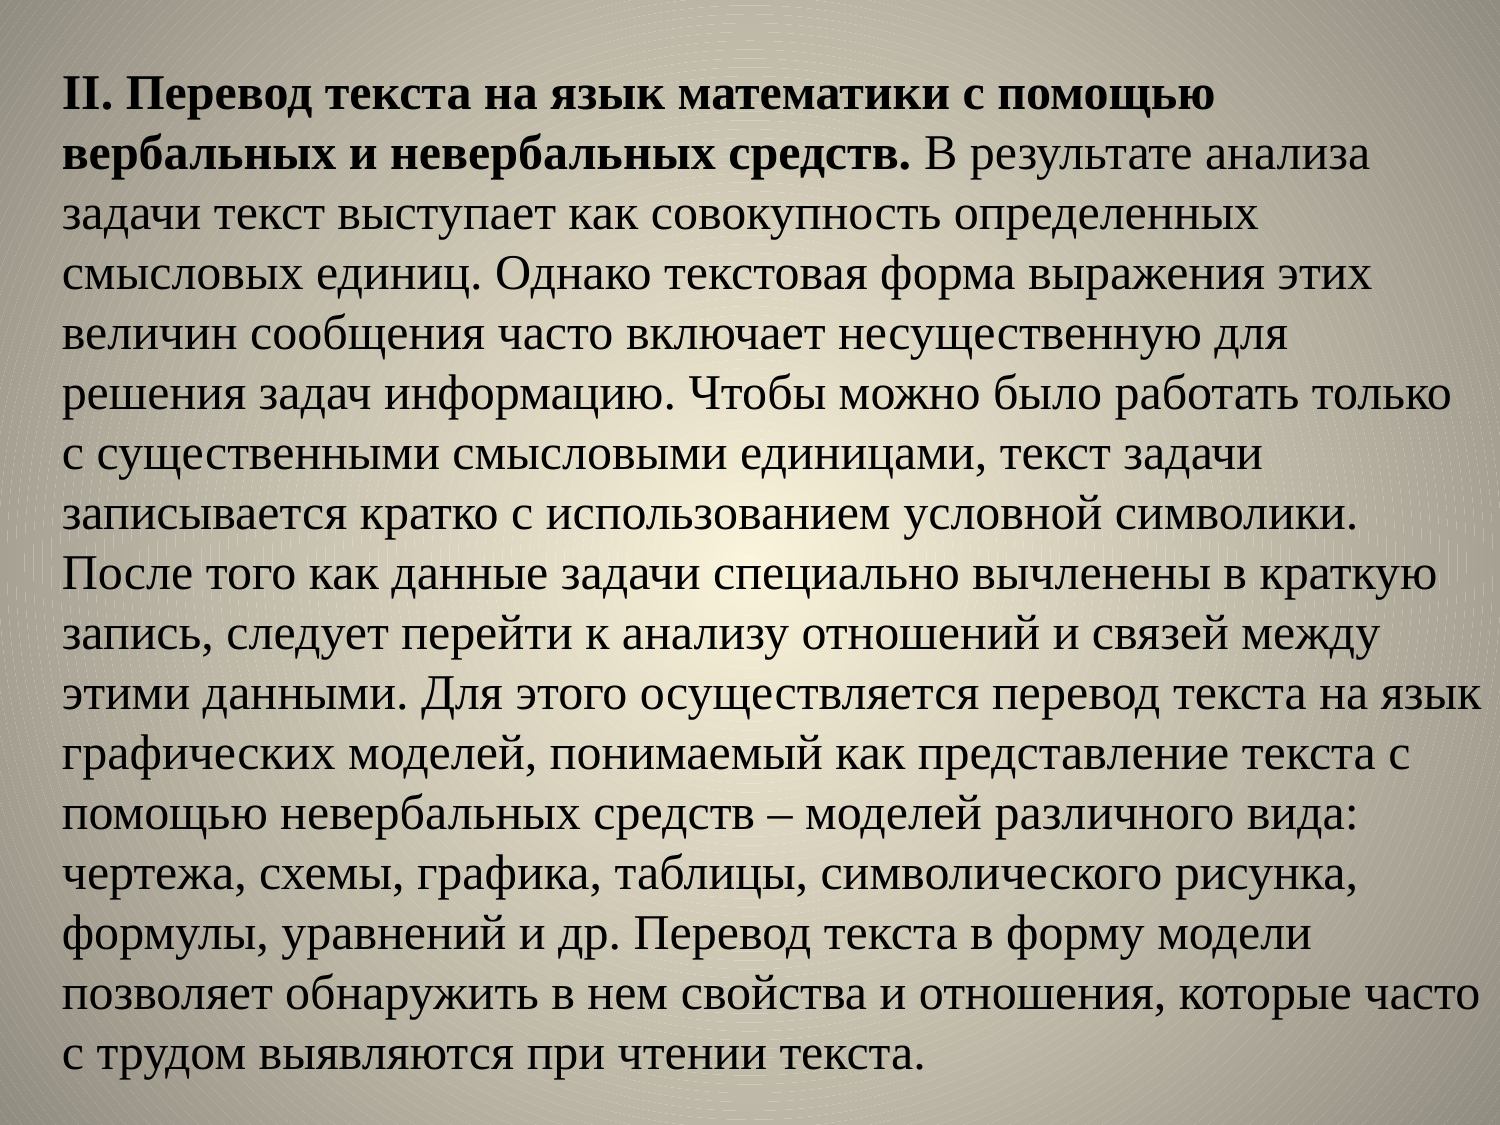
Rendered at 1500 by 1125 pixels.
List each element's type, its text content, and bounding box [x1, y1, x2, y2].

text_box II. Перевод текста на язык математики с помощью вербальных и невербальных средств. В результате анализа задачи текст выступает как совокупность определенных смысловых единиц. Однако текстовая форма выражения этих величин сообщения часто включает несущественную для решения задач информацию. Чтобы можно было работать только с существенными смысловыми единицами, текст задачи записывается кратко с использованием условной символики. После того как данные задачи специально вычленены в краткую запись, следует перейти к анализу отношений и связей между этими данными. Для этого осуществляется перевод текста на язык графических моделей, понимаемый как представление текста с помощью невербальных средств – моделей различного вида: чертежа, схемы, графика, таблицы, символического рисунка, формулы, уравнений и др. Перевод текста в форму модели позволяет обнаружить в нем свойства и отношения, которые часто с трудом выявляются при чтении текста. [46, 51, 1500, 1087]
